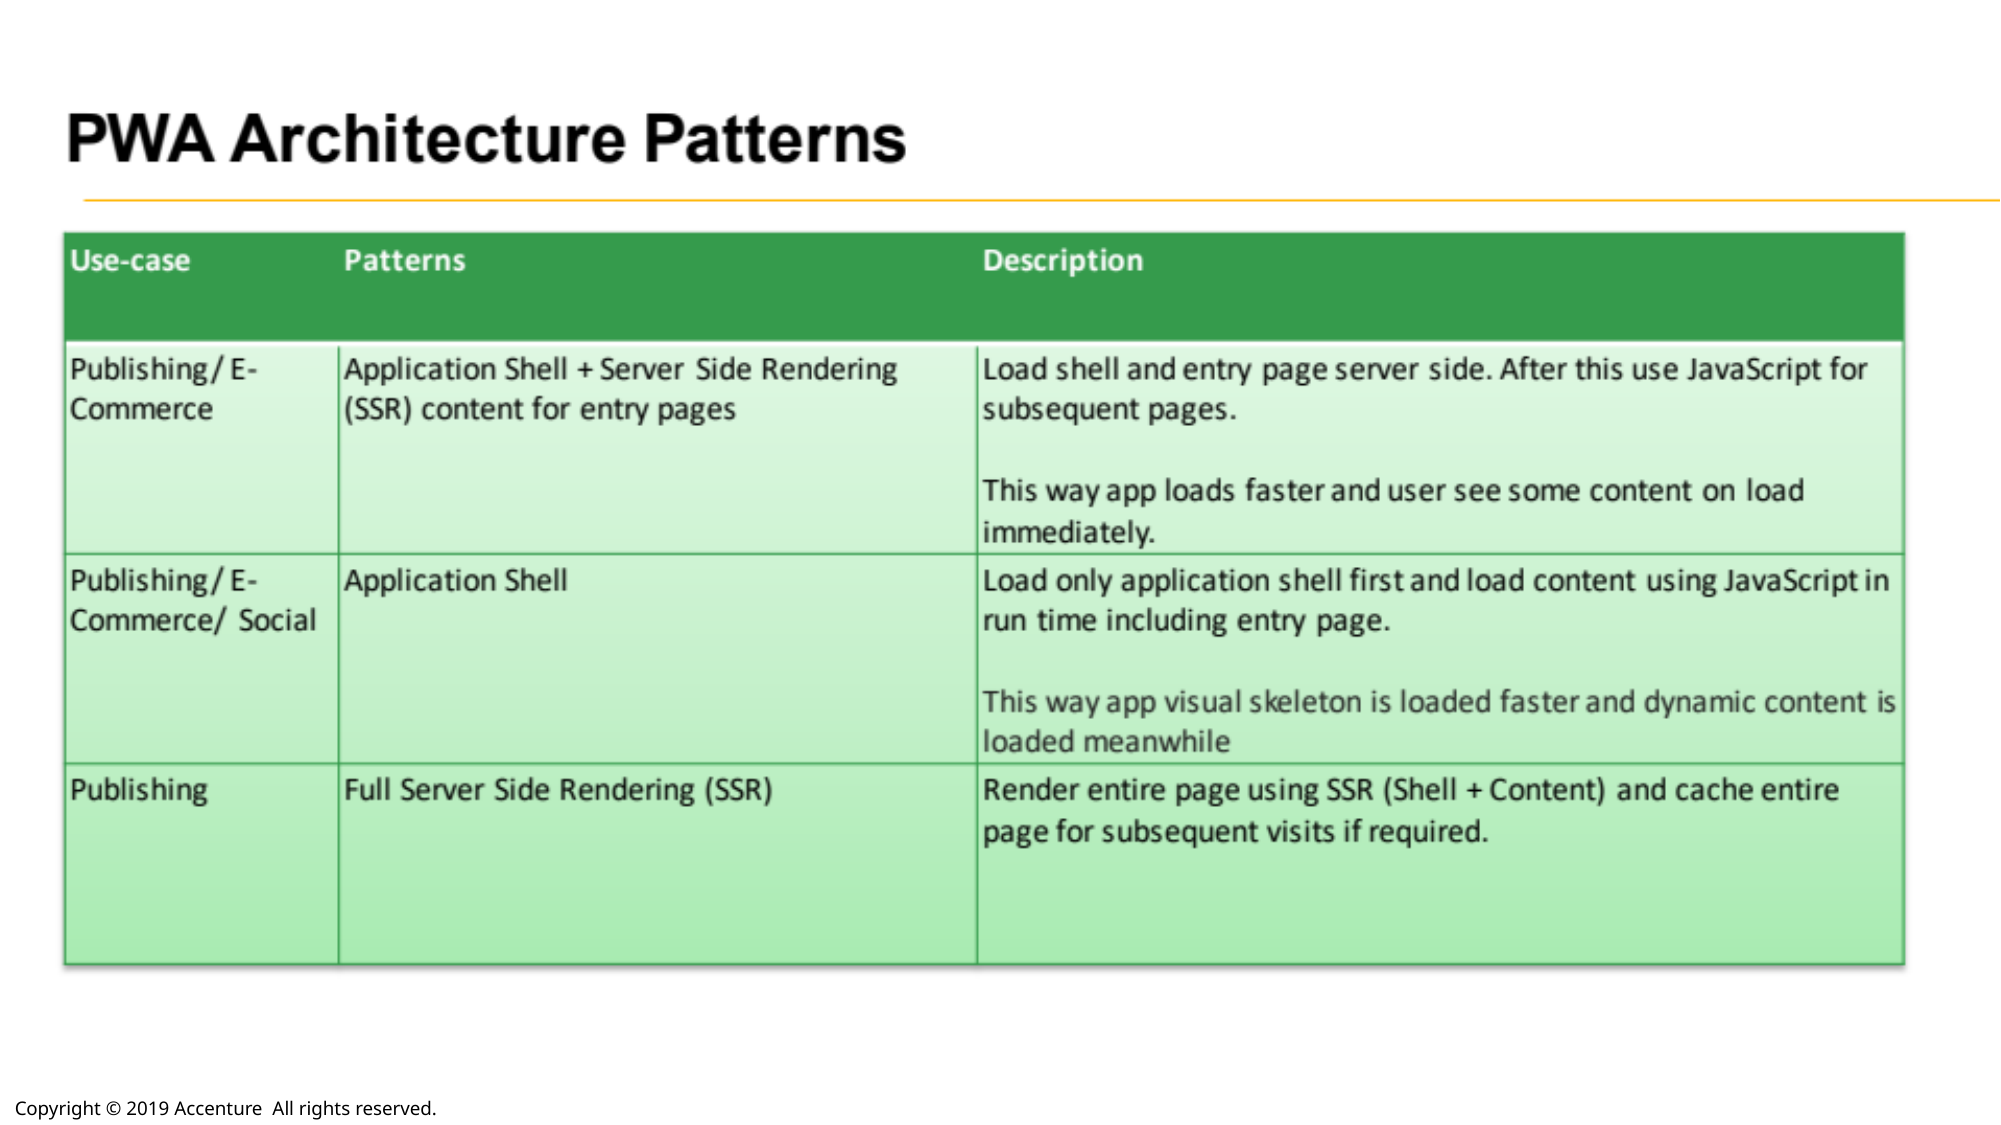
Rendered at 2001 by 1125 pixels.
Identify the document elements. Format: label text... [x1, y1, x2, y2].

text_box Copyright © 2019 Accenture All rights reserved. [0, 1088, 473, 1122]
picture [0, 0, 2000, 1065]
